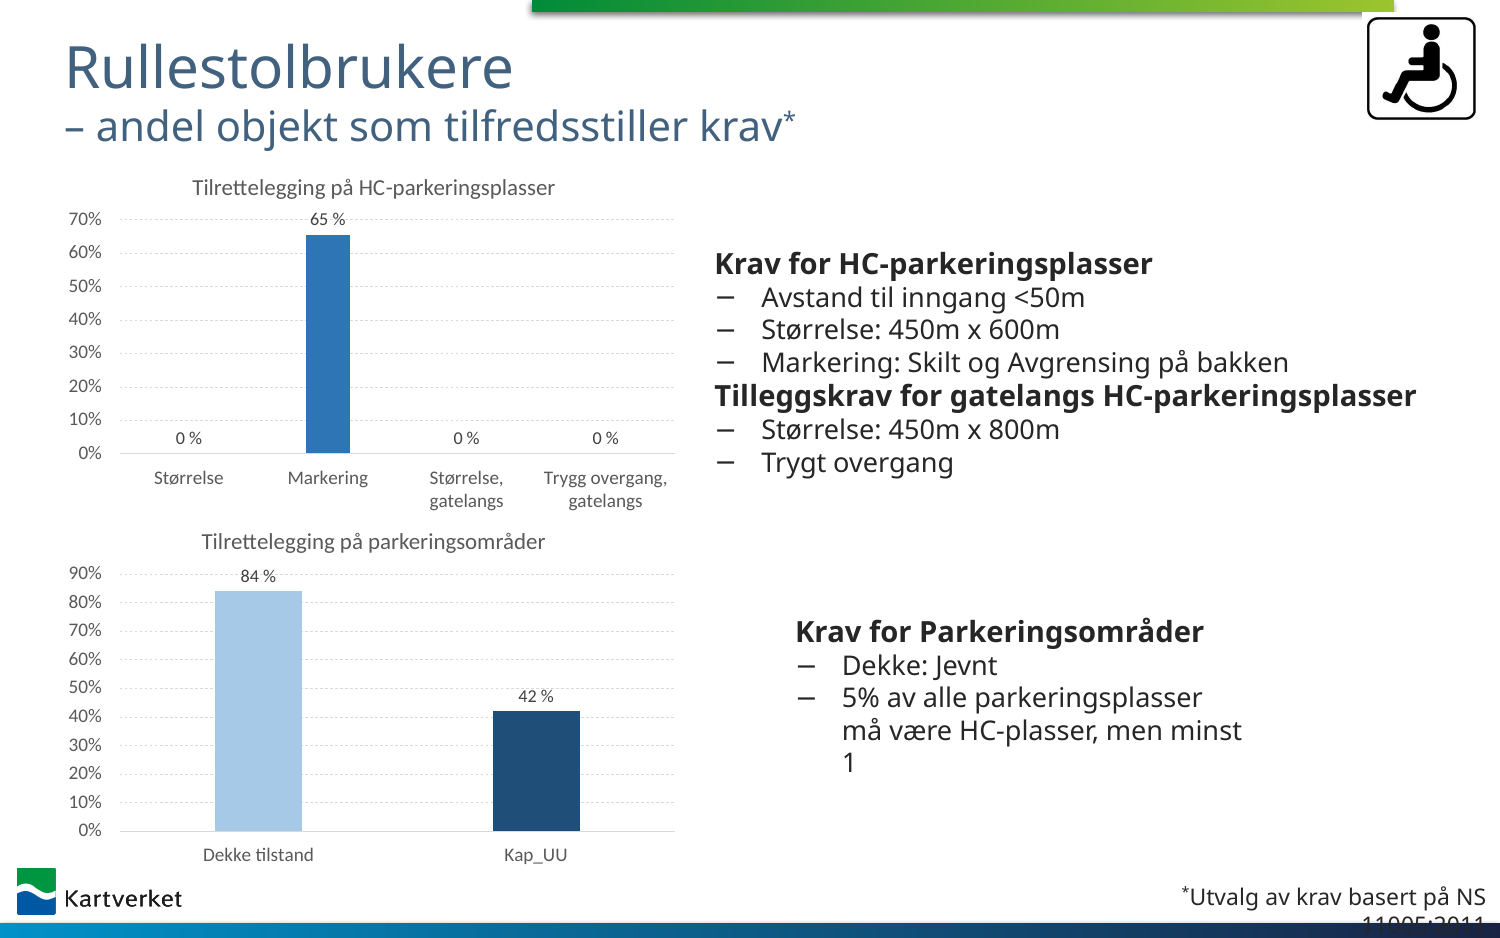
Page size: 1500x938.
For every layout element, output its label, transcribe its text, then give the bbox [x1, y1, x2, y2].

text_box Rullestolbrukere – andel objekt som tilfredsstiller krav* [49, 25, 1431, 158]
text_box Krav for Parkeringsområder Dekke: Jevnt 5% av alle parkeringsplasser må være HC-plasser, men minst 1 [780, 605, 1261, 786]
text_box *Utvalg av krav basert på NS 11005:2011 [1068, 873, 1500, 938]
picture [62, 166, 686, 519]
picture [62, 520, 686, 874]
text_box Krav for HC-parkeringsplasser Avstand til inngang <50m Størrelse: 450m x 600m Markering: Skilt og Avgrensing på bakken Tilleggskrav for gatelangs HC-parkeringsplasser Størrelse: 450m x 800m Trygt overgang [699, 237, 1433, 485]
picture [1362, 12, 1481, 126]
